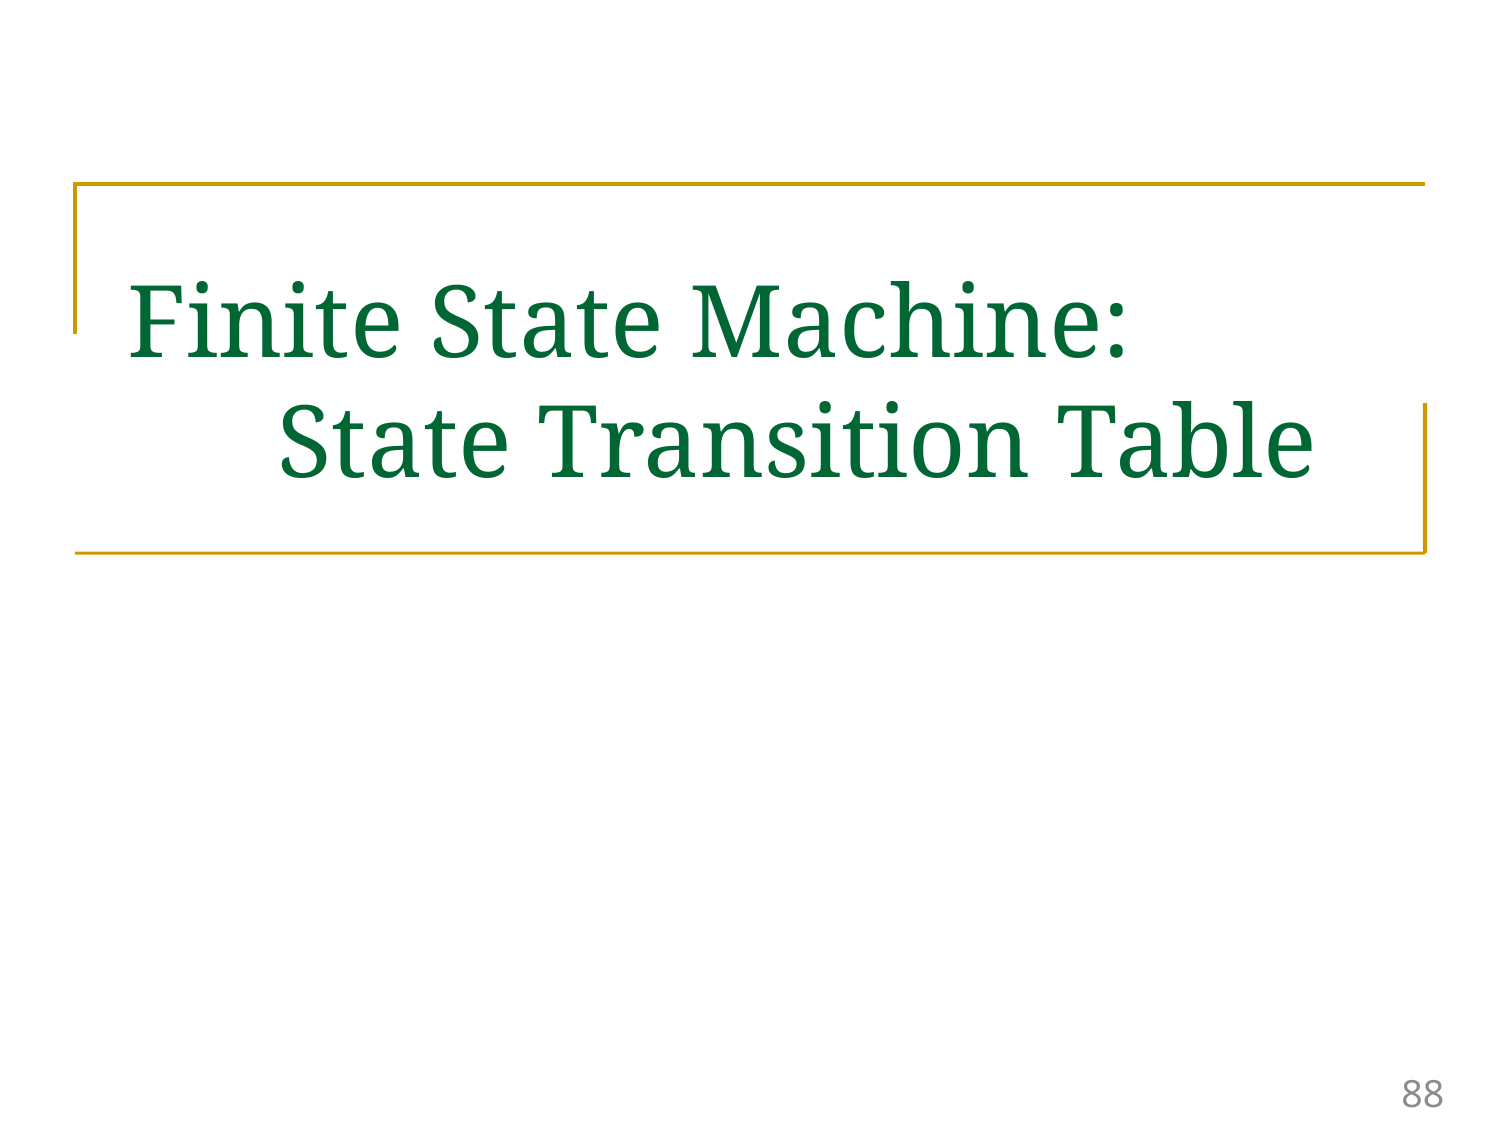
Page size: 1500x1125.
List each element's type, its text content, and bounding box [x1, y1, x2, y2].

slide_number 88 [1121, 1066, 1460, 1125]
title Finite State Machine: State Transition Table [112, 249, 1413, 538]
